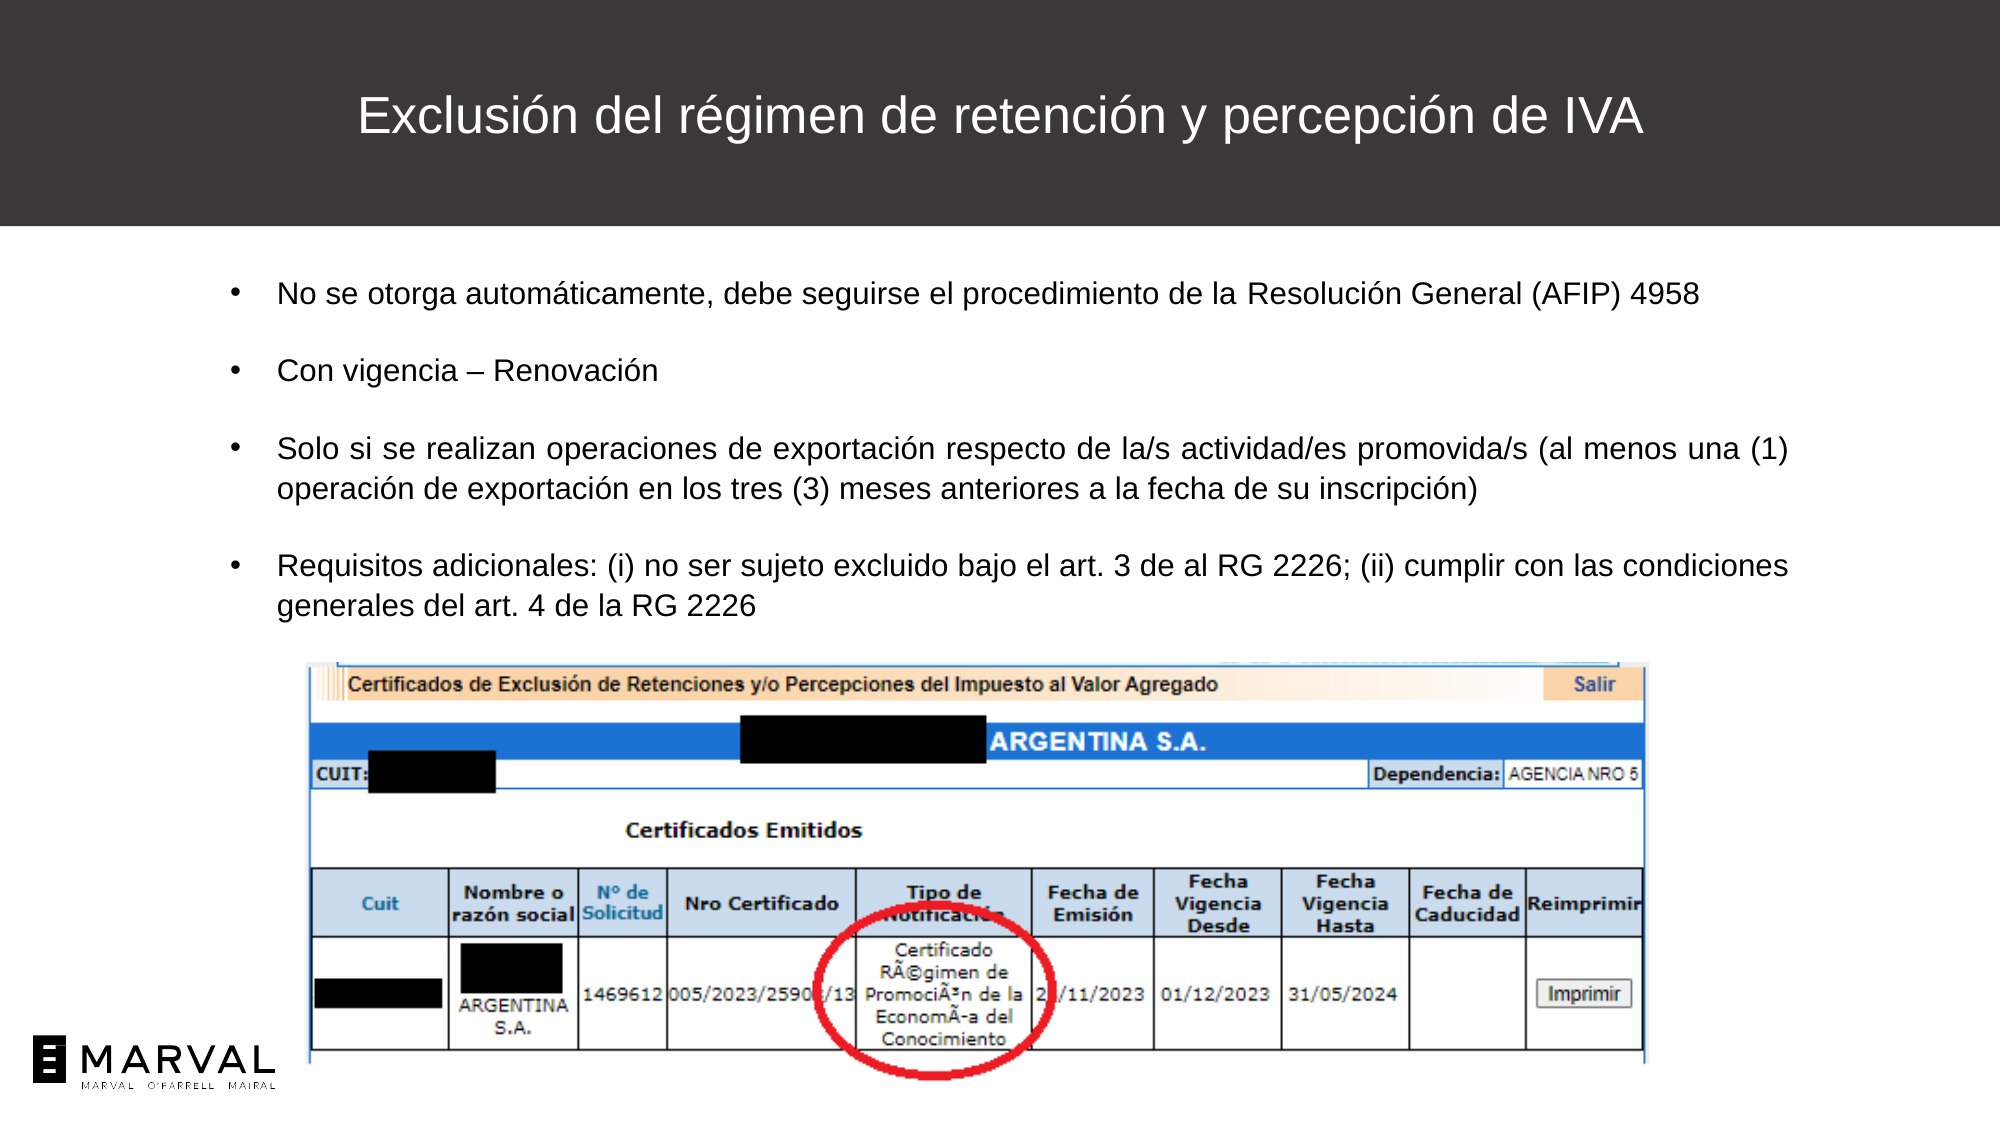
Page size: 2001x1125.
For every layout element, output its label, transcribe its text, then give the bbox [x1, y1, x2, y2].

subtitle No se otorga automáticamente, debe seguirse el procedimiento de la Resolución General (AFIP) 4958 Con vigencia – Renovación Solo si se realizan operaciones de exportación respecto de la/s actividad/es promovida/s (al menos una (1) operación de exportación en los tres (3) meses anteriores a la fecha de su inscripción) Requisitos adicionales: (i) no ser sujeto excluido bajo el art. 3 de al RG 2226; (ii) cumplir con las condiciones generales del art. 4 de la RG 2226 [203, 262, 1818, 535]
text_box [33, 1035, 275, 1090]
text_box Exclusión del régimen de retención y percepción de IVA [0, 0, 2000, 227]
picture [302, 662, 1655, 1092]
text_box [719, 535, 1056, 662]
